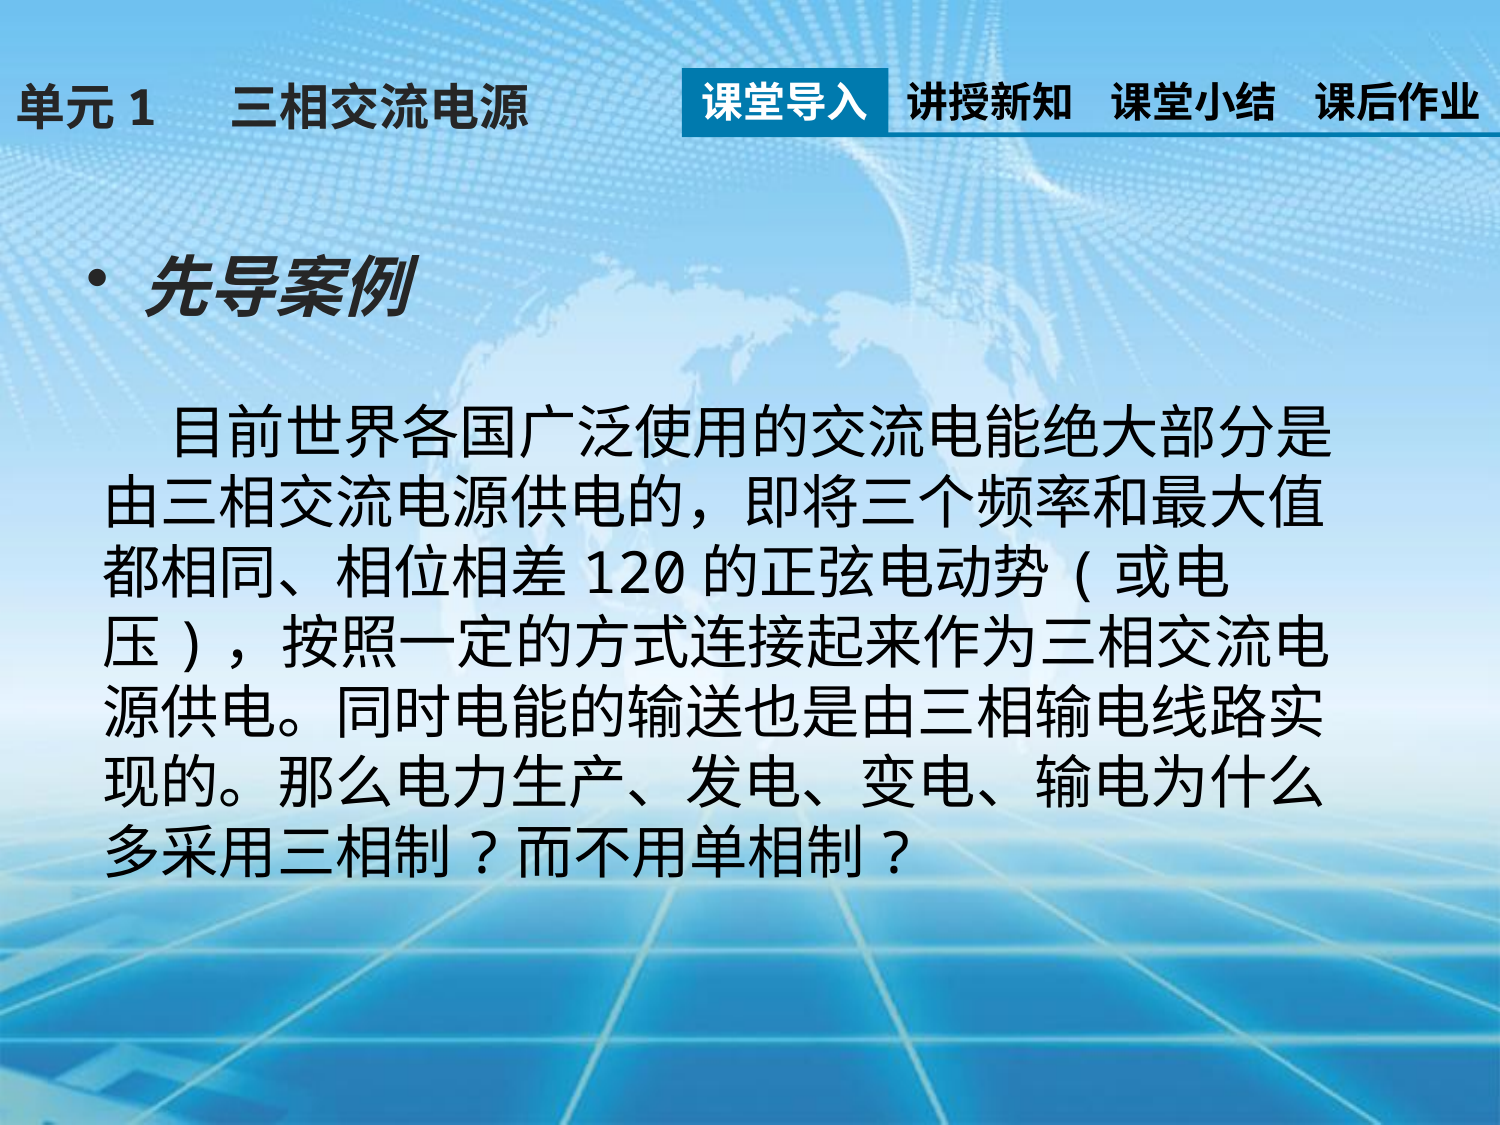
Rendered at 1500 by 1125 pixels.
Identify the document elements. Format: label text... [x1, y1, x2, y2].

text_box 先导案例 [71, 237, 1421, 344]
picture [0, 0, 1500, 1125]
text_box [1, 67, 1500, 144]
text_box 目前世界各国广泛使用的交流电能绝大部分是由三相交流电源供电的，即将三个频率和最大值都相同、相位相差120的正弦电动势(或电压)，按照一定的方式连接起来作为三相交流电源供电。同时电能的输送也是由三相输电线路实现的。那么电力生产、发电、变电、输电为什么多采用三相制?而不用单相制? [87, 387, 1398, 975]
